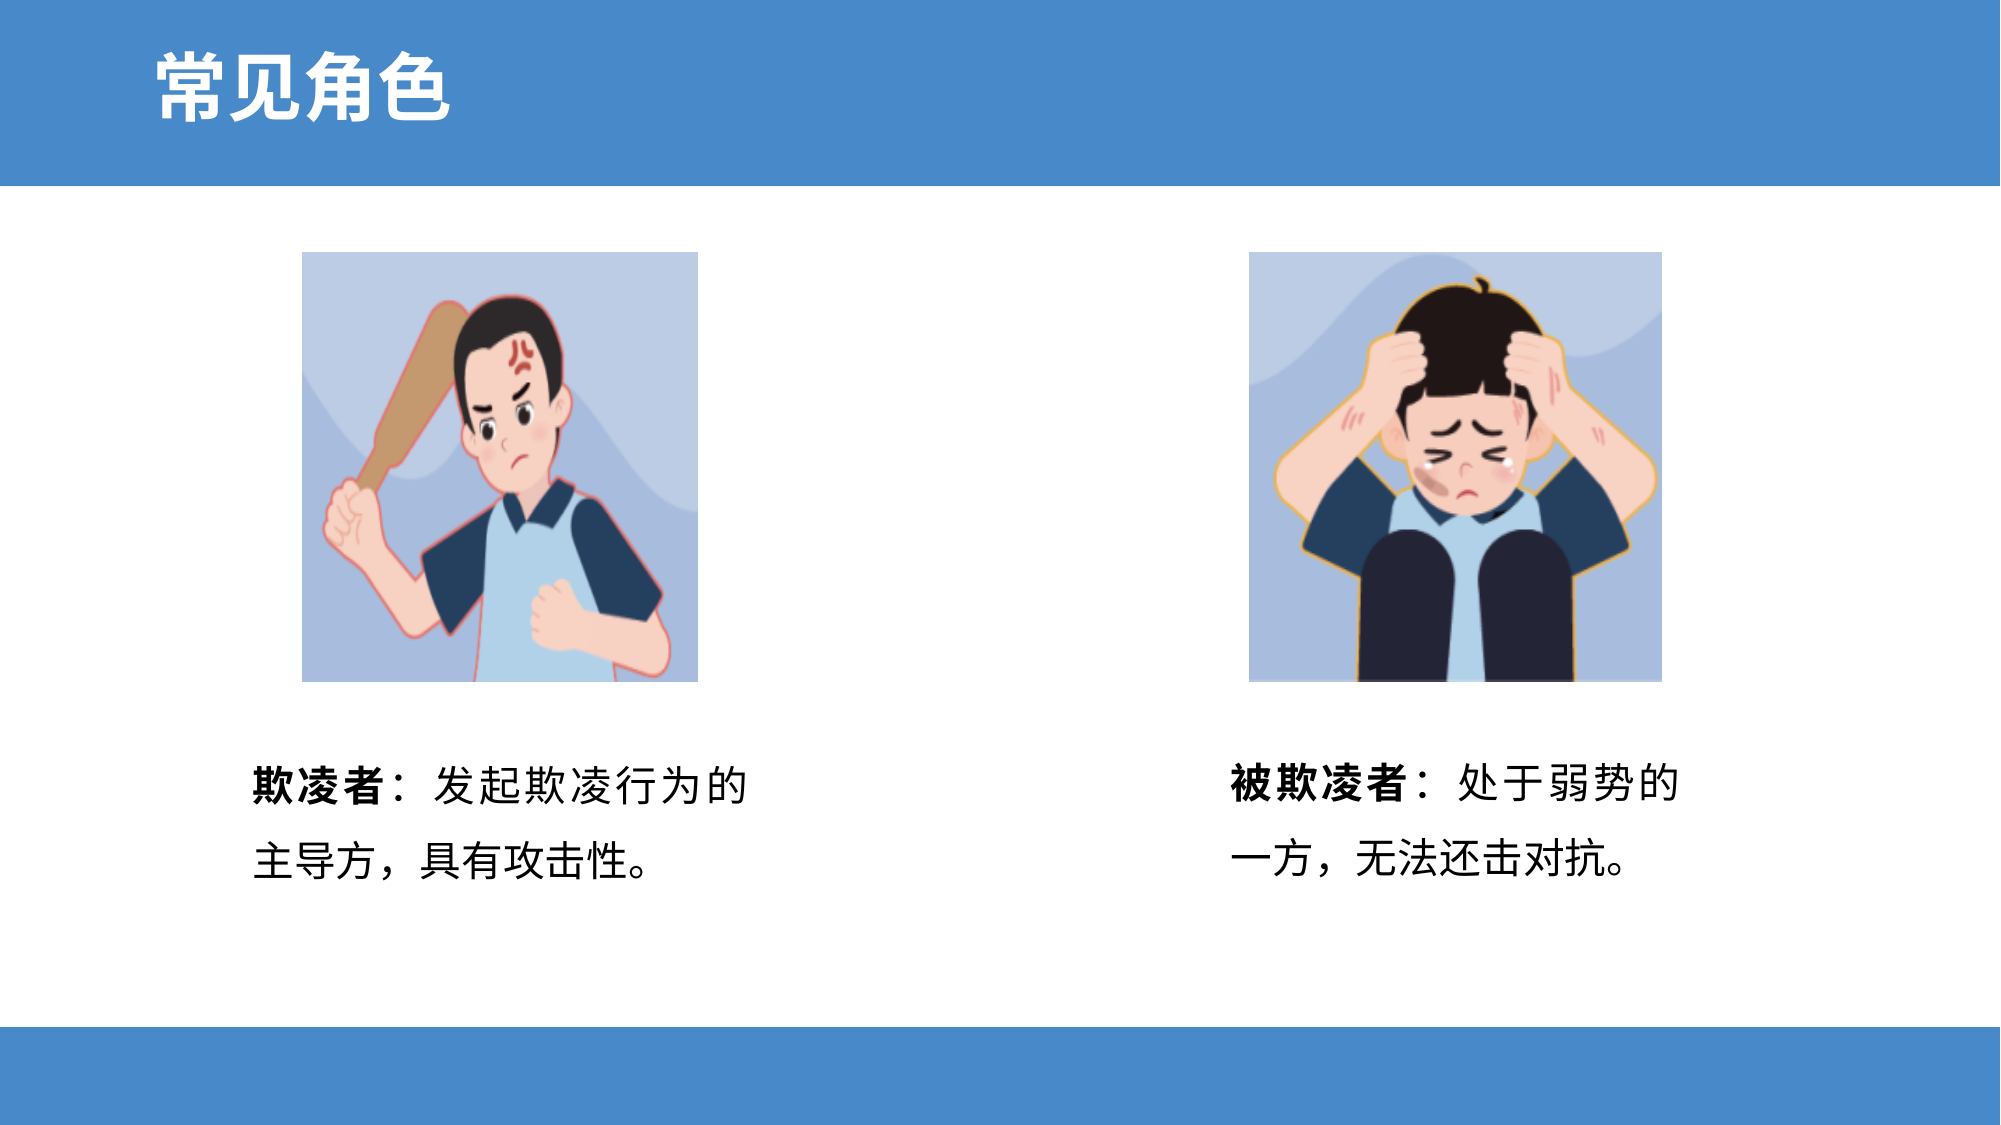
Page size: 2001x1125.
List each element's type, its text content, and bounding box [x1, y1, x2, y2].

picture [0, 0, 2000, 1125]
title 常见角色 [137, 22, 1863, 161]
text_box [237, 252, 1696, 894]
